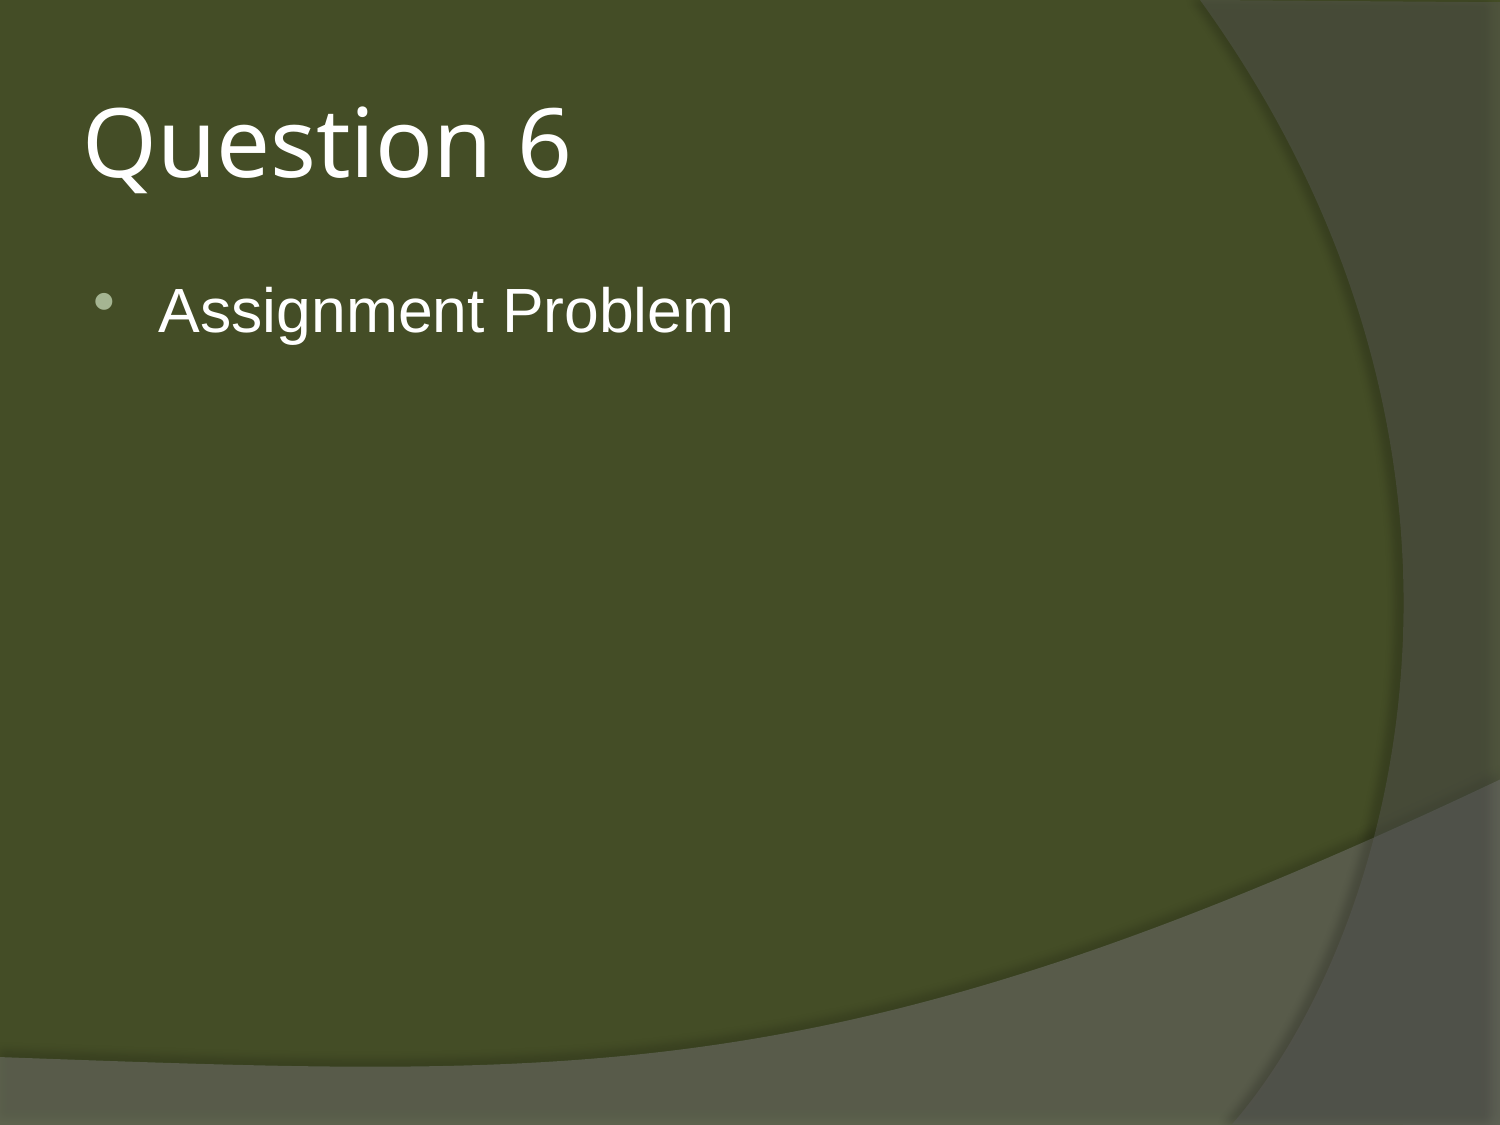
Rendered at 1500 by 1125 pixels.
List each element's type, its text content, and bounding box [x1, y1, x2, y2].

list Assignment Problem [75, 262, 1300, 1005]
title Question 6 [75, 45, 1300, 233]
